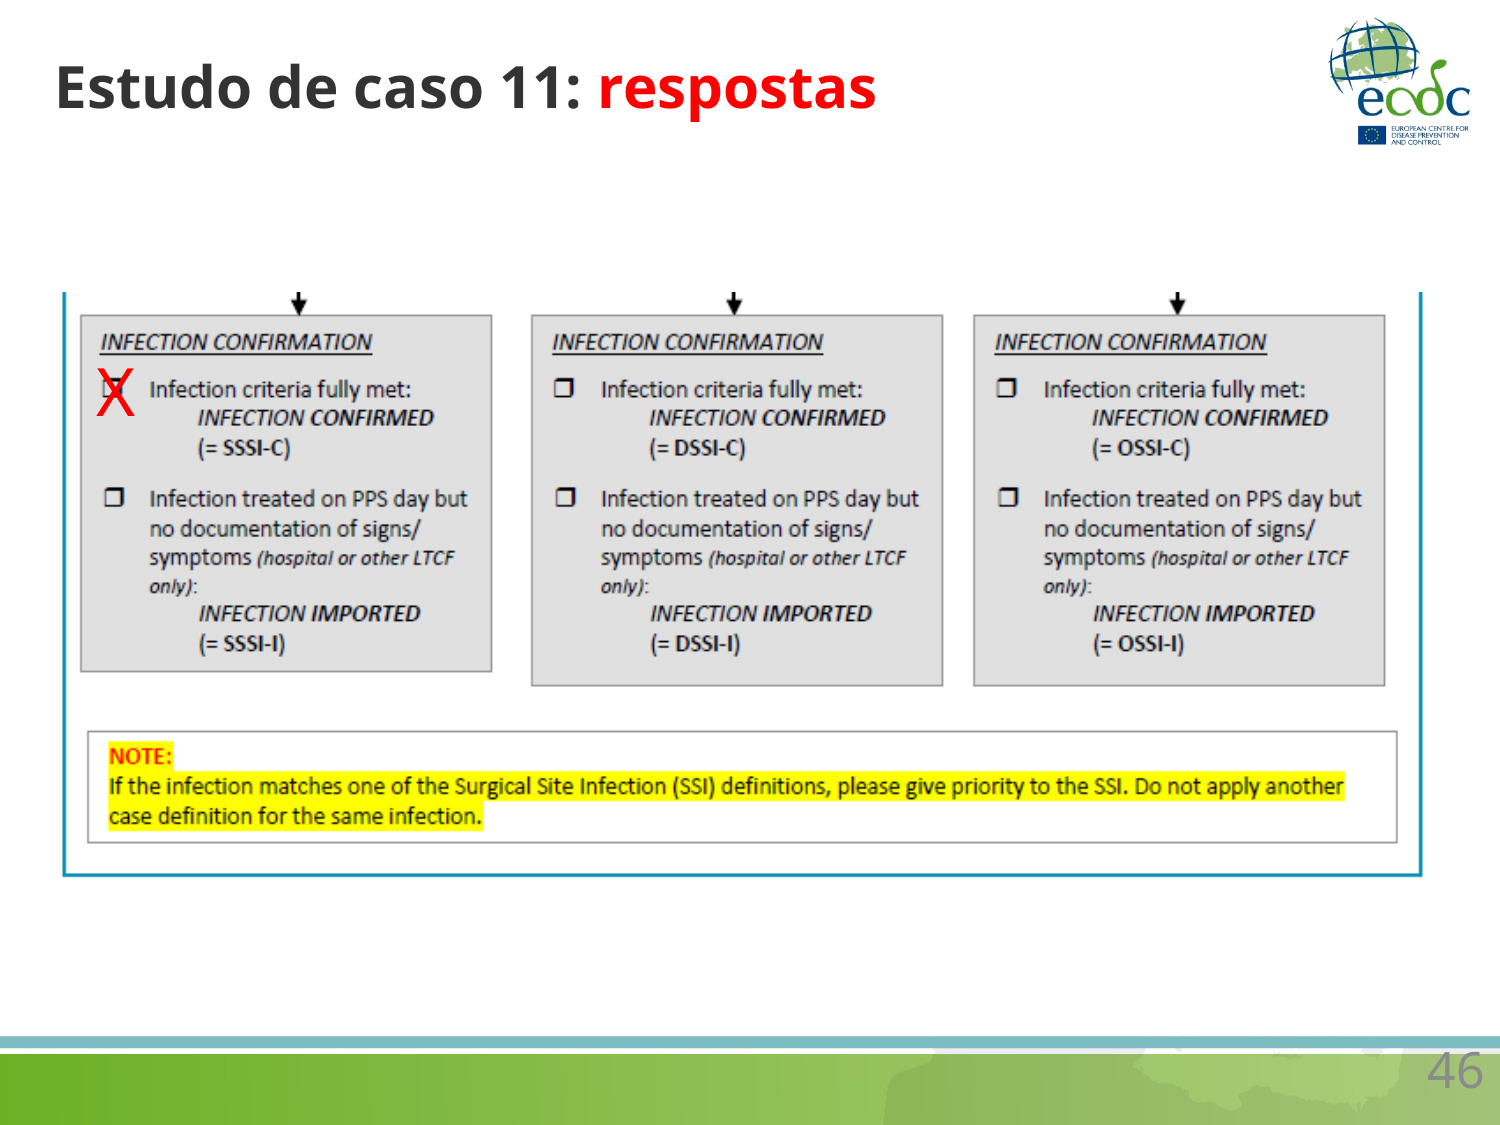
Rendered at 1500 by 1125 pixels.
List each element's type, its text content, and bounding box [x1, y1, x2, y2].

picture [0, 1036, 1500, 1125]
picture [66, 291, 1419, 873]
title Estudo de caso 11: respostas [54, 58, 1405, 152]
slide_number 46 [1149, 1042, 1500, 1103]
picture [1328, 17, 1473, 148]
picture [46, 291, 1451, 902]
